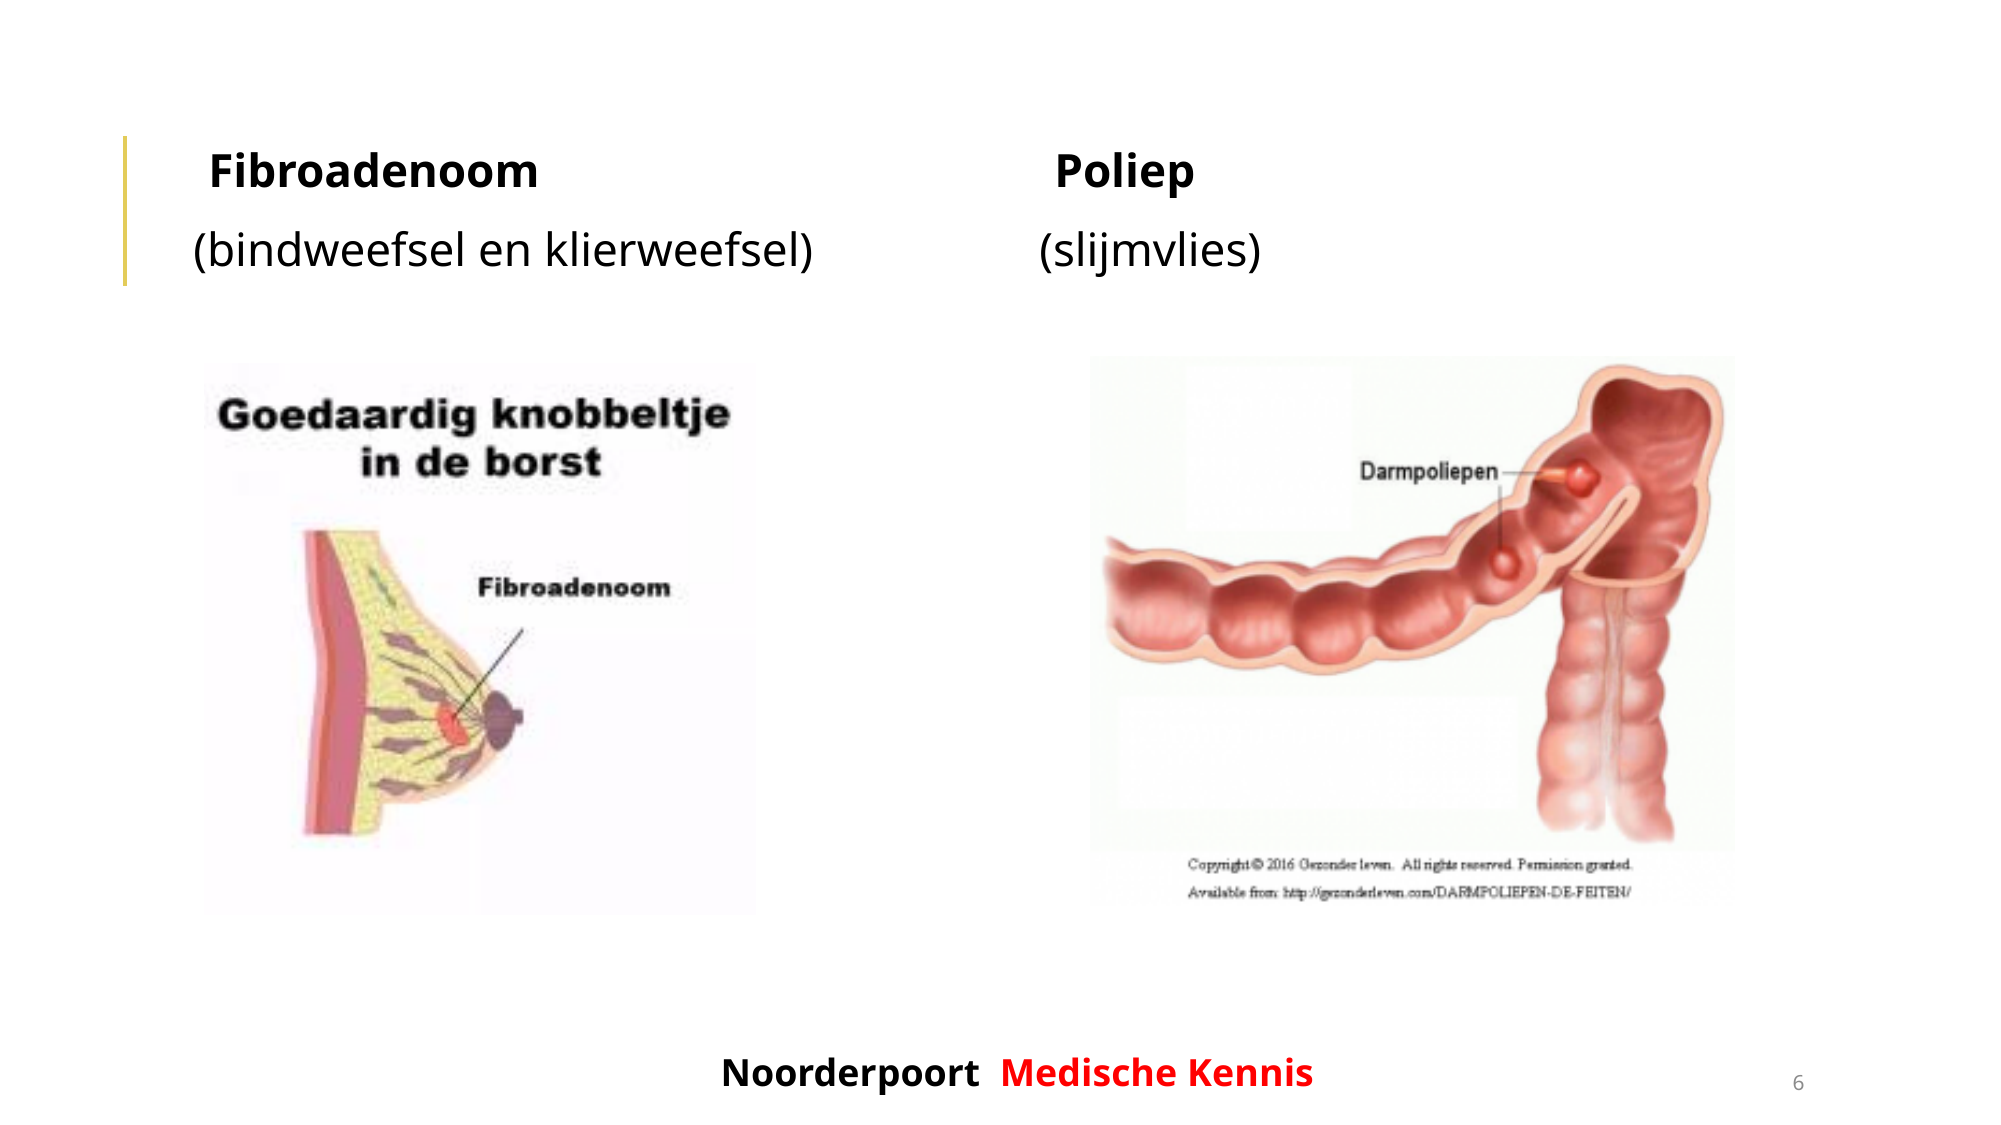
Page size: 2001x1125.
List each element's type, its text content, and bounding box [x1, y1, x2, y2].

picture [204, 362, 757, 915]
list Poliep (slijmvlies) [1031, 140, 1883, 746]
picture [1090, 355, 1735, 906]
text_box Noorderpoort Medische Kennis [705, 1041, 1369, 1102]
list Fibroadenoom (bindweefsel en klierweefsel) [185, 140, 1031, 746]
slide_number 6 [1777, 1061, 1938, 1107]
